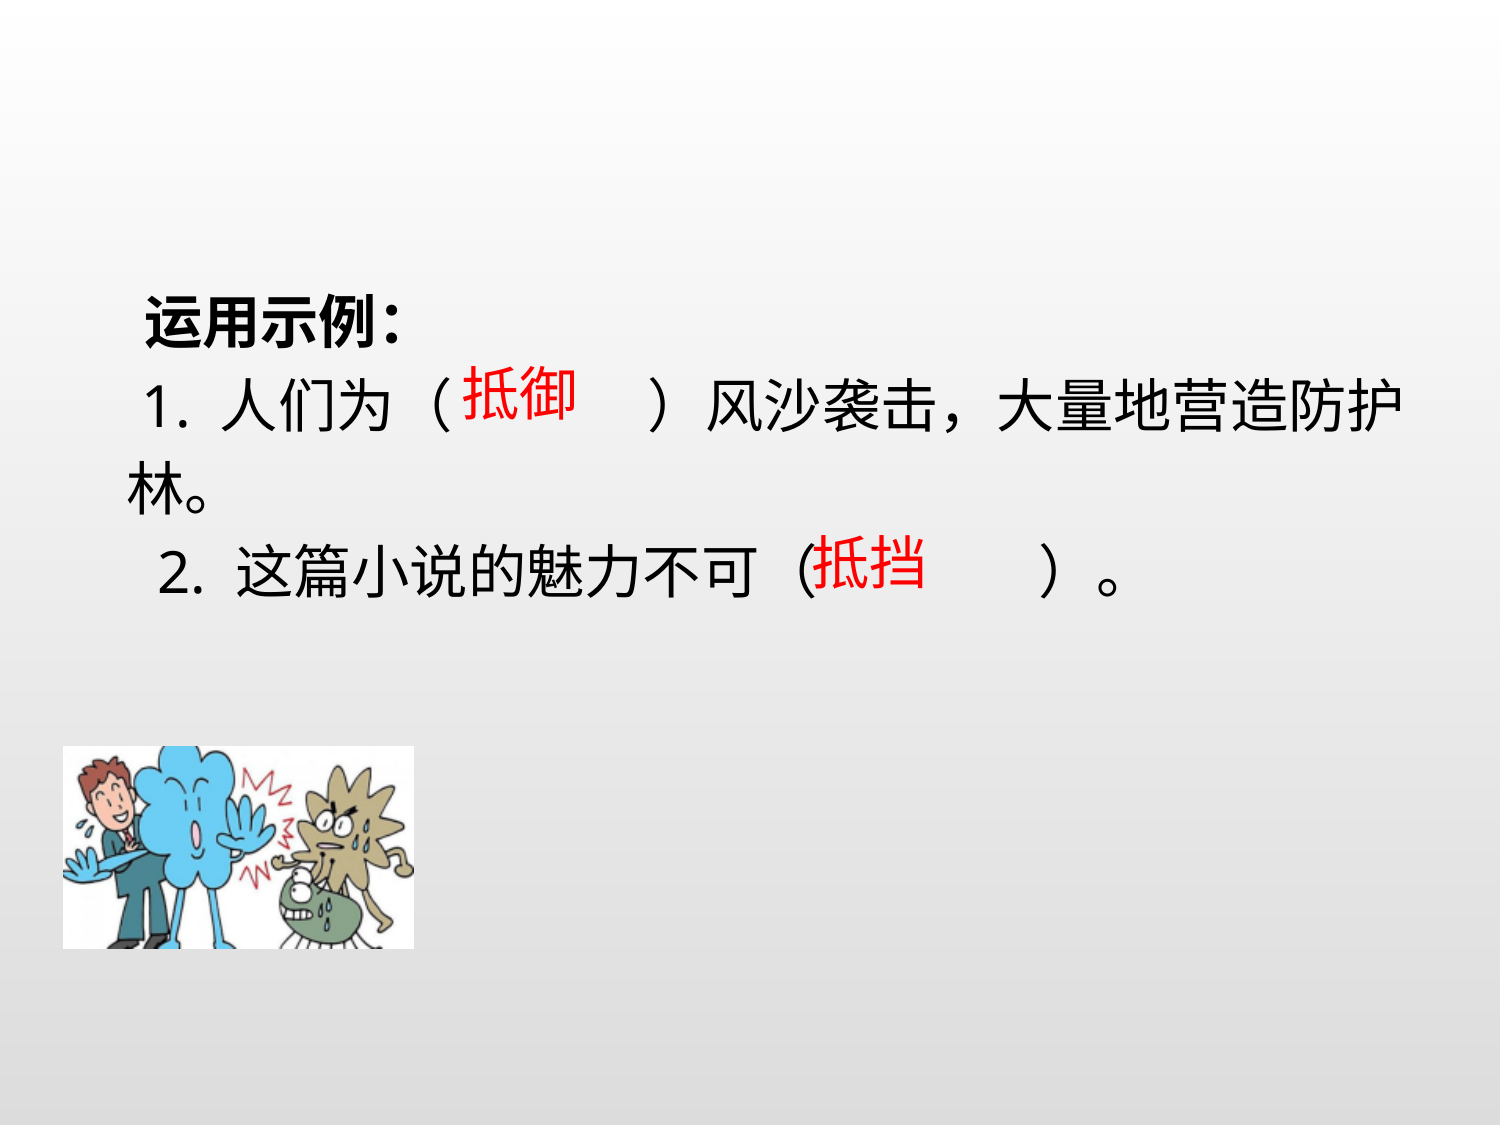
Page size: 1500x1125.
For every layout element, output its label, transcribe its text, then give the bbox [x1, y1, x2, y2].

text_box 抵挡 [796, 518, 987, 604]
text_box 运用示例： 1. 人们为（ ）风沙袭击，大量地营造防护林。 2. 这篇小说的魅力不可（ ）。 [111, 264, 1433, 683]
picture [63, 746, 414, 949]
text_box 抵御 [446, 350, 637, 435]
